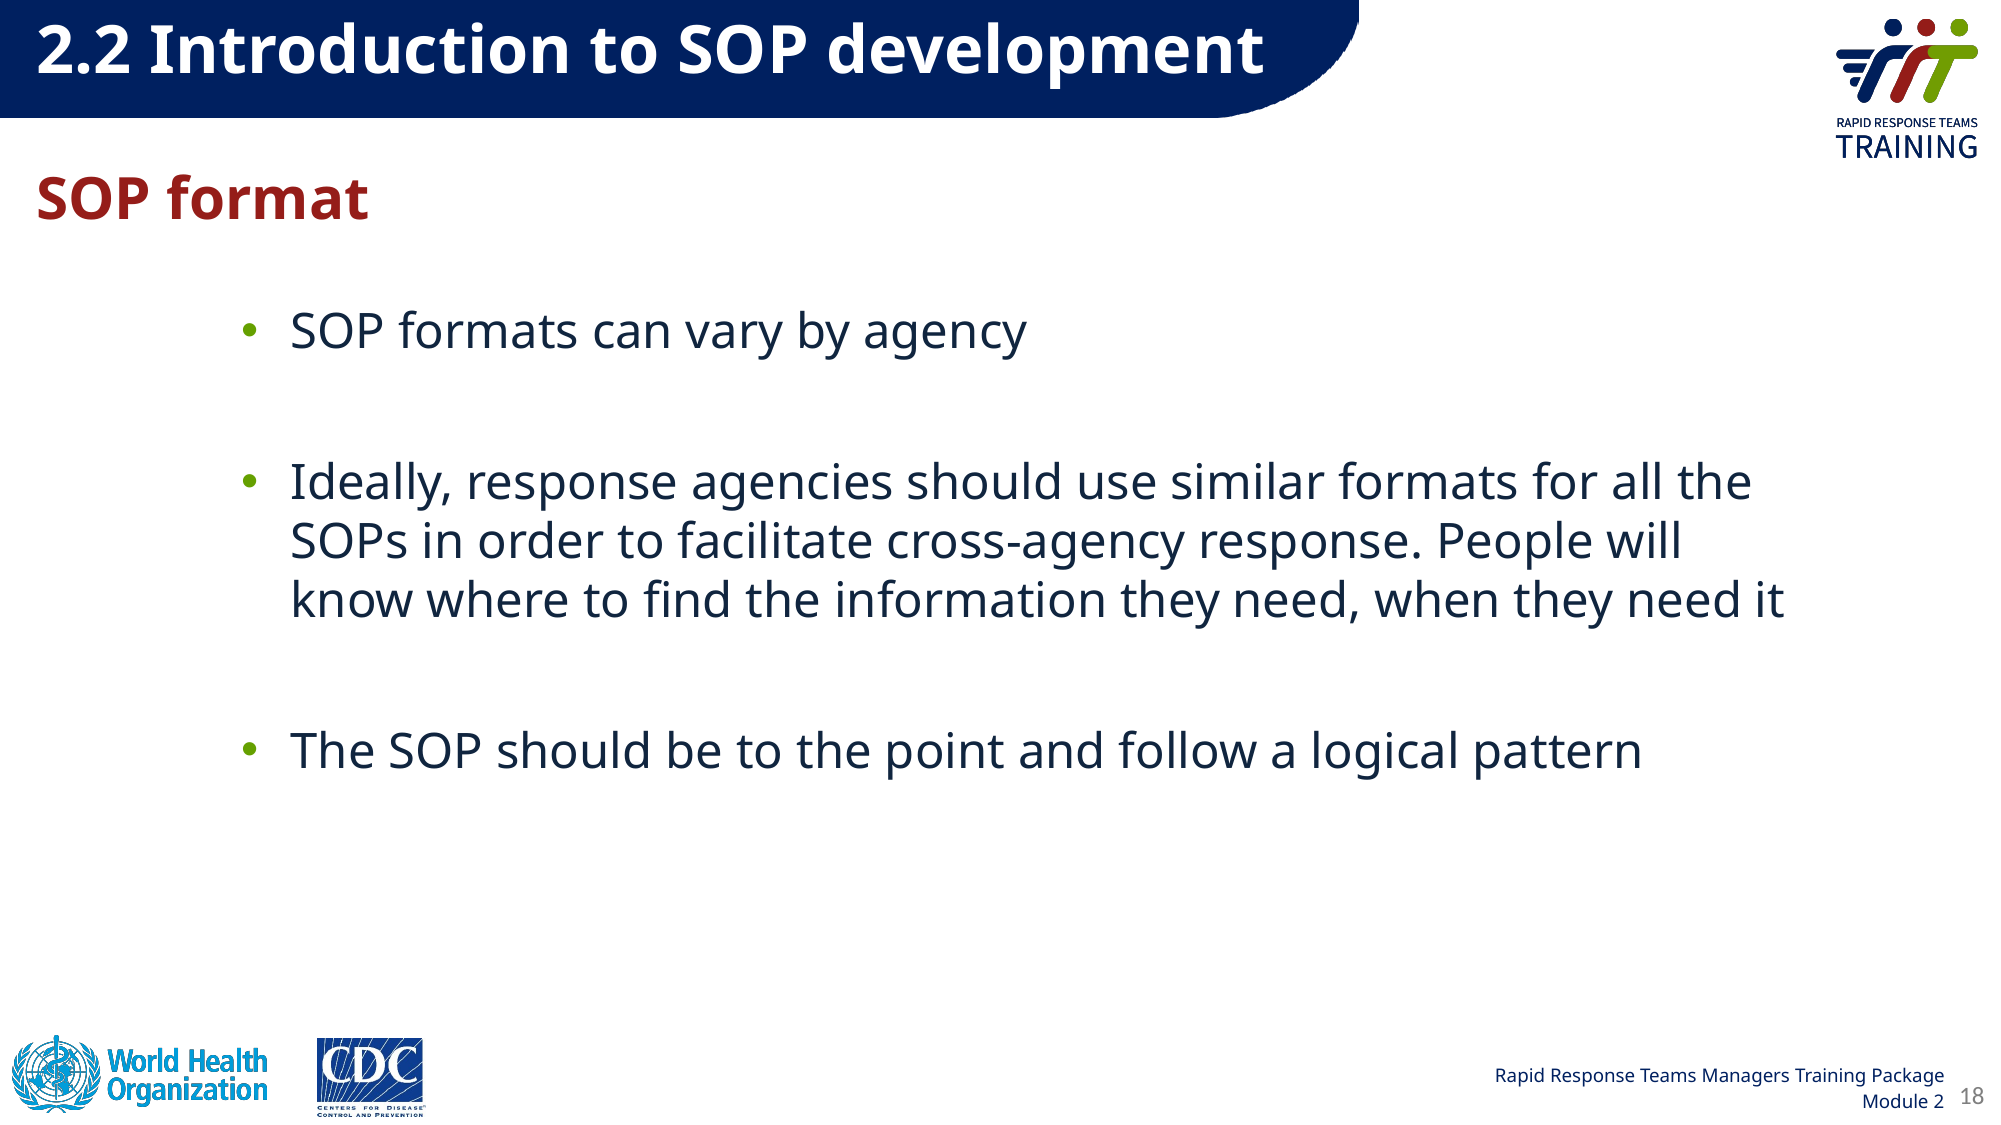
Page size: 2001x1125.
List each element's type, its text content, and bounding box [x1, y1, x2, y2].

picture [34, 1054, 43, 1078]
picture [12, 1035, 54, 1068]
text_box 2.2 Introduction to SOP development​ [28, 0, 1417, 95]
picture [1835, 19, 1978, 167]
list SOP formats can vary by agency Ideally, response agencies should use similar formats for all the SOPs in order to facilitate cross-agency response. People will know where to find the information they need, when they need it The SOP should be to the point and follow a logical pattern [186, 291, 1813, 809]
picture [317, 1038, 426, 1117]
picture [50, 1108, 62, 1113]
picture [0, 0, 1359, 118]
picture [59, 1035, 267, 1113]
picture [71, 1053, 90, 1091]
title SOP format [28, 151, 616, 259]
picture [24, 1054, 36, 1087]
picture [46, 1056, 54, 1062]
picture [40, 1062, 47, 1070]
picture [22, 1062, 26, 1077]
picture [12, 1083, 48, 1113]
slide_number 18 [1902, 1071, 2000, 1125]
picture [30, 1083, 37, 1091]
picture [36, 1088, 78, 1105]
